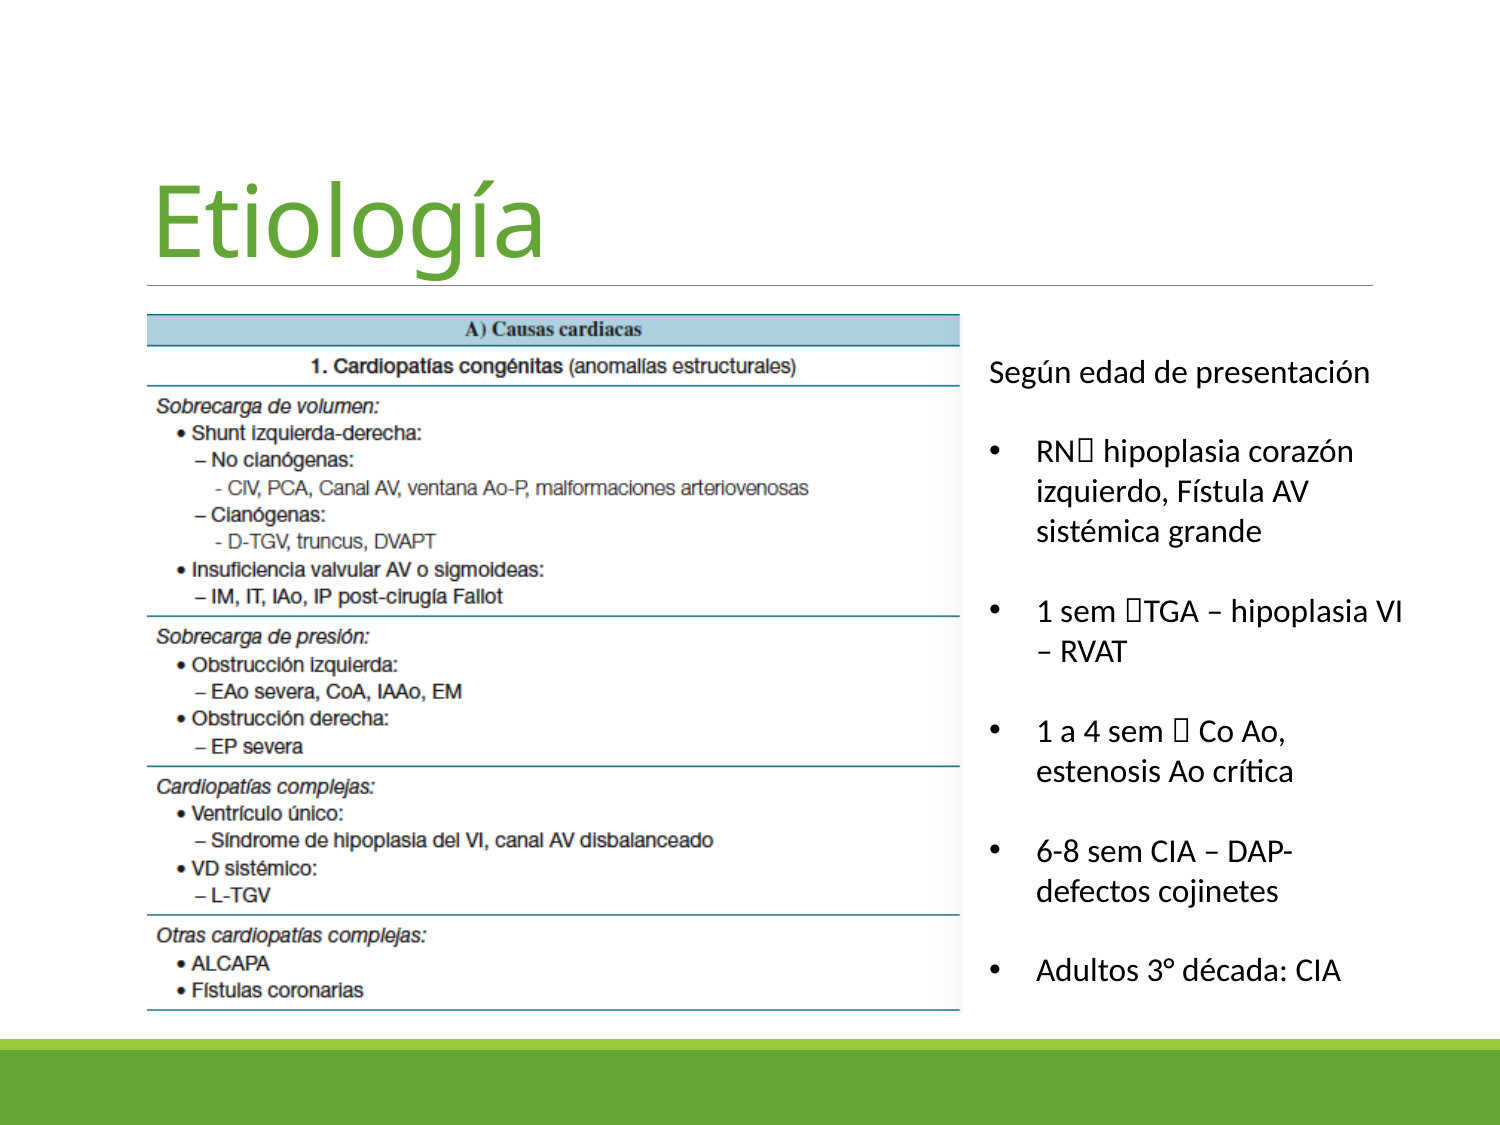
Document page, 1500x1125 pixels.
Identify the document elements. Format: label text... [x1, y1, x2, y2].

picture [146, 313, 964, 1015]
text_box Según edad de presentación RN hipoplasia corazón izquierdo, Fístula AV sistémica grande 1 sem TGA – hipoplasia VI – RVAT 1 a 4 sem  Co Ao, estenosis Ao crítica 6-8 sem CIA – DAP- defectos cojinetes Adultos 3° década: CIA [974, 342, 1424, 996]
title Etiología [135, 47, 1373, 285]
